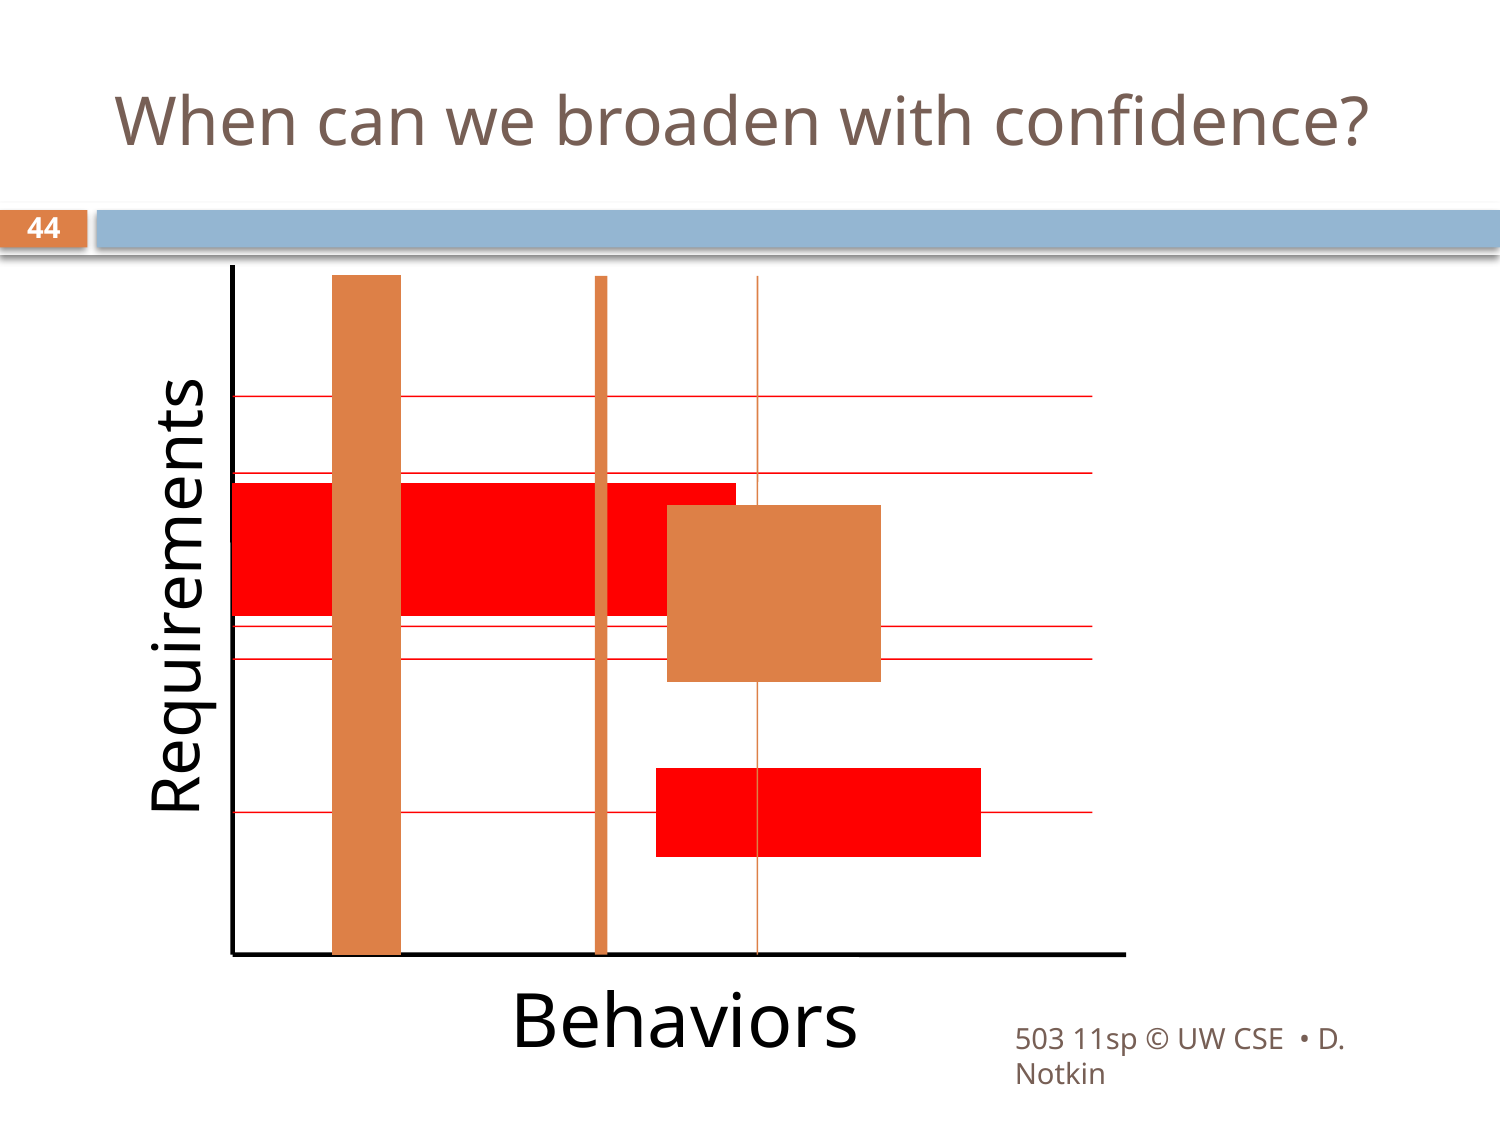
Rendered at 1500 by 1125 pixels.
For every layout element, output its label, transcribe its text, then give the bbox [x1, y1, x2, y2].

title When can we broaden with confidence? [99, 37, 1438, 200]
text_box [125, 264, 1127, 1059]
slide_number 44 [0, 208, 88, 249]
slide_number 503 11sp © UW CSE • D. Notkin [999, 1025, 1438, 1085]
